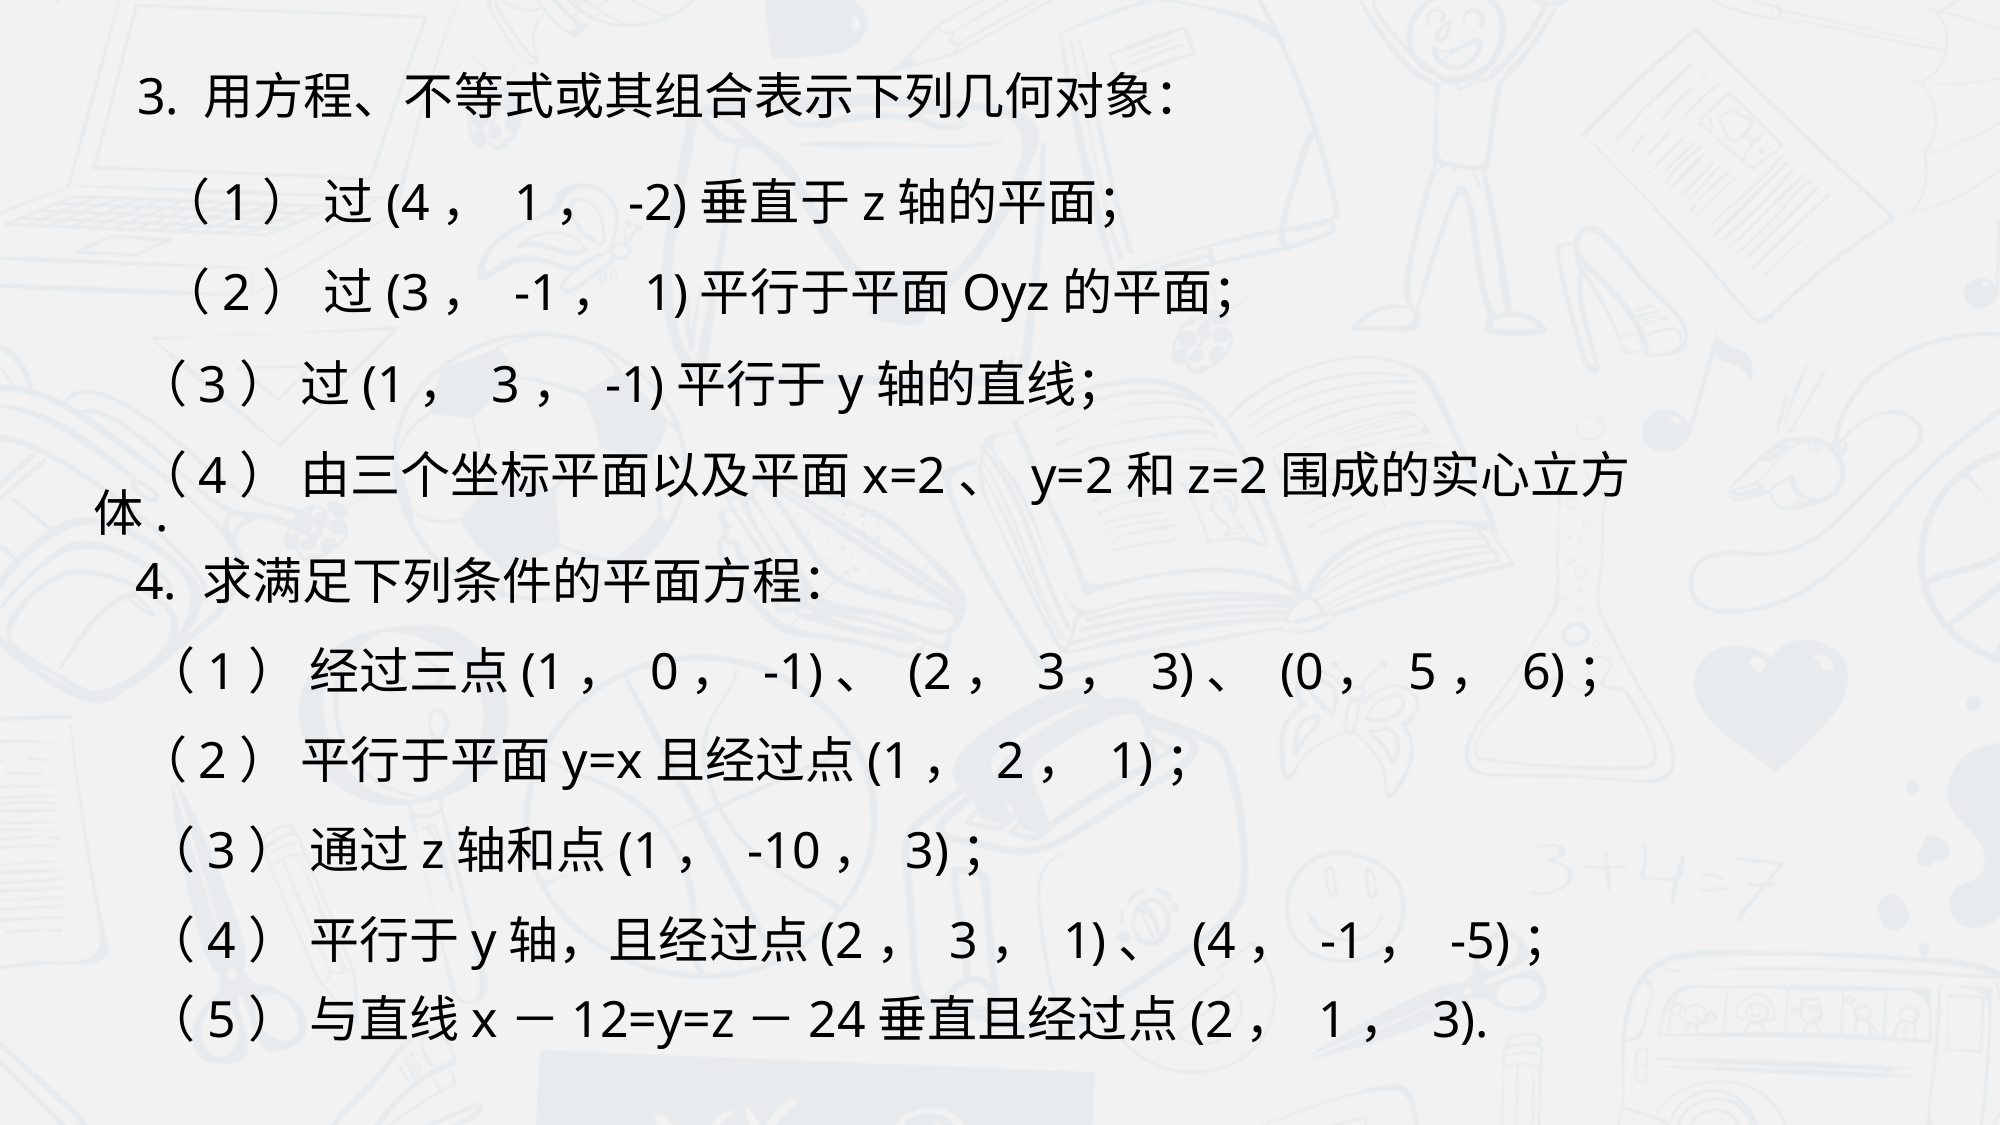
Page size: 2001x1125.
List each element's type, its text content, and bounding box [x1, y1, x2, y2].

text_box （1） 经过三点(1， 0， -1)、 (2， 3， 3)、 (0， 5， 6)； [63, 654, 1659, 708]
text_box 4. 求满足下列条件的平面方程： [63, 564, 1659, 617]
text_box 3. 用方程、不等式或其组合表示下列几何对象： [78, 79, 1674, 132]
text_box （4） 由三个坐标平面以及平面x=2、 y=2和z=2围成的实心立方体. [78, 458, 1674, 549]
text_box （2） 过(3， -1， 1)平行于平面Oyz的平面； [78, 275, 1674, 328]
text_box （3） 过(1， 3， -1)平行于y轴的直线； [78, 367, 1674, 420]
text_box （4） 平行于y轴，且经过点(2， 3， 1)、 (4， -1， -5)； [63, 923, 1659, 977]
text_box （2） 平行于平面y=x且经过点(1， 2， 1)； [78, 743, 1674, 796]
text_box （1） 过(4， 1， -2)垂直于z轴的平面； [78, 185, 1674, 238]
text_box （5） 与直线x－12=y=z－24垂直且经过点(2， 1， 3). [63, 1001, 1659, 1055]
text_box （3） 通过z轴和点(1， -10， 3)； [63, 833, 1659, 887]
